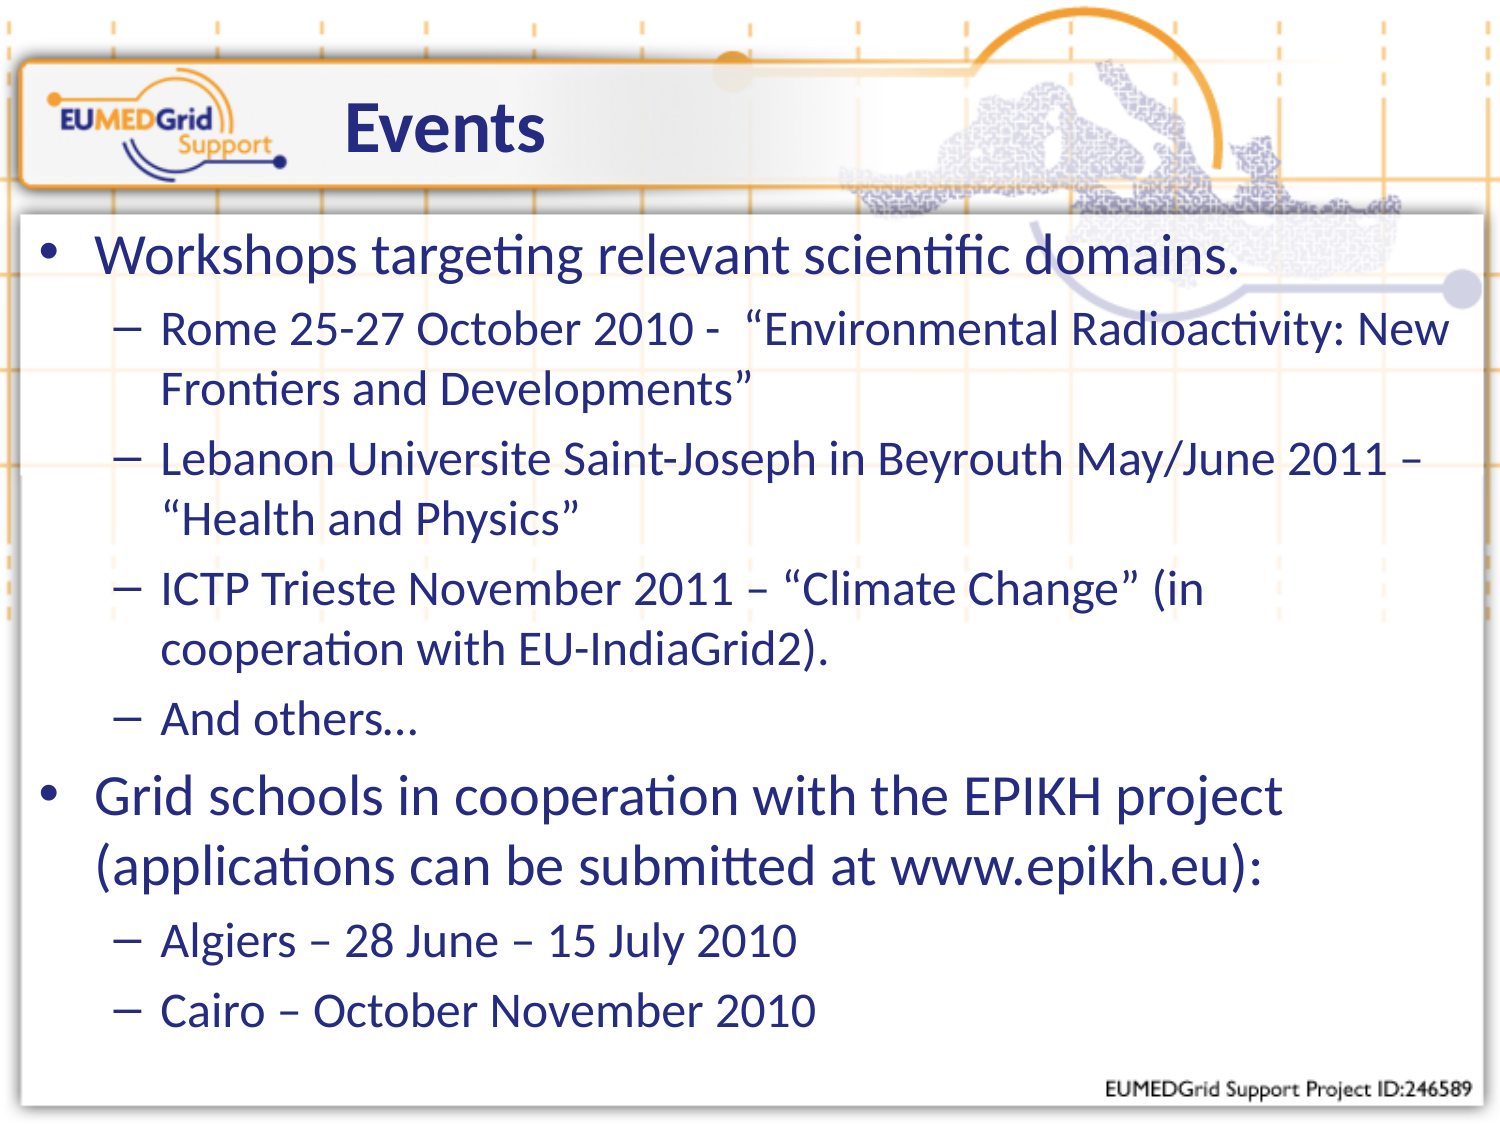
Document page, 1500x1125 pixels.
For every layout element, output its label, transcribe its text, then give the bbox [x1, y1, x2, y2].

title Events [328, 44, 1426, 200]
picture [0, 0, 1500, 1125]
list Workshops targeting relevant scientific domains. Rome 25-27 October 2010 - “Environmental Radioactivity: New Frontiers and Developments” Lebanon Universite Saint-Joseph in Beyrouth May/June 2011 – “Health and Physics” ICTP Trieste November 2011 – “Climate Change” (in cooperation with EU-IndiaGrid2). And others… Grid schools in cooperation with the EPIKH project (applications can be submitted at www.epikh.eu): Algiers – 28 June – 15 July 2010 Cairo – October November 2010 [23, 207, 1467, 1084]
